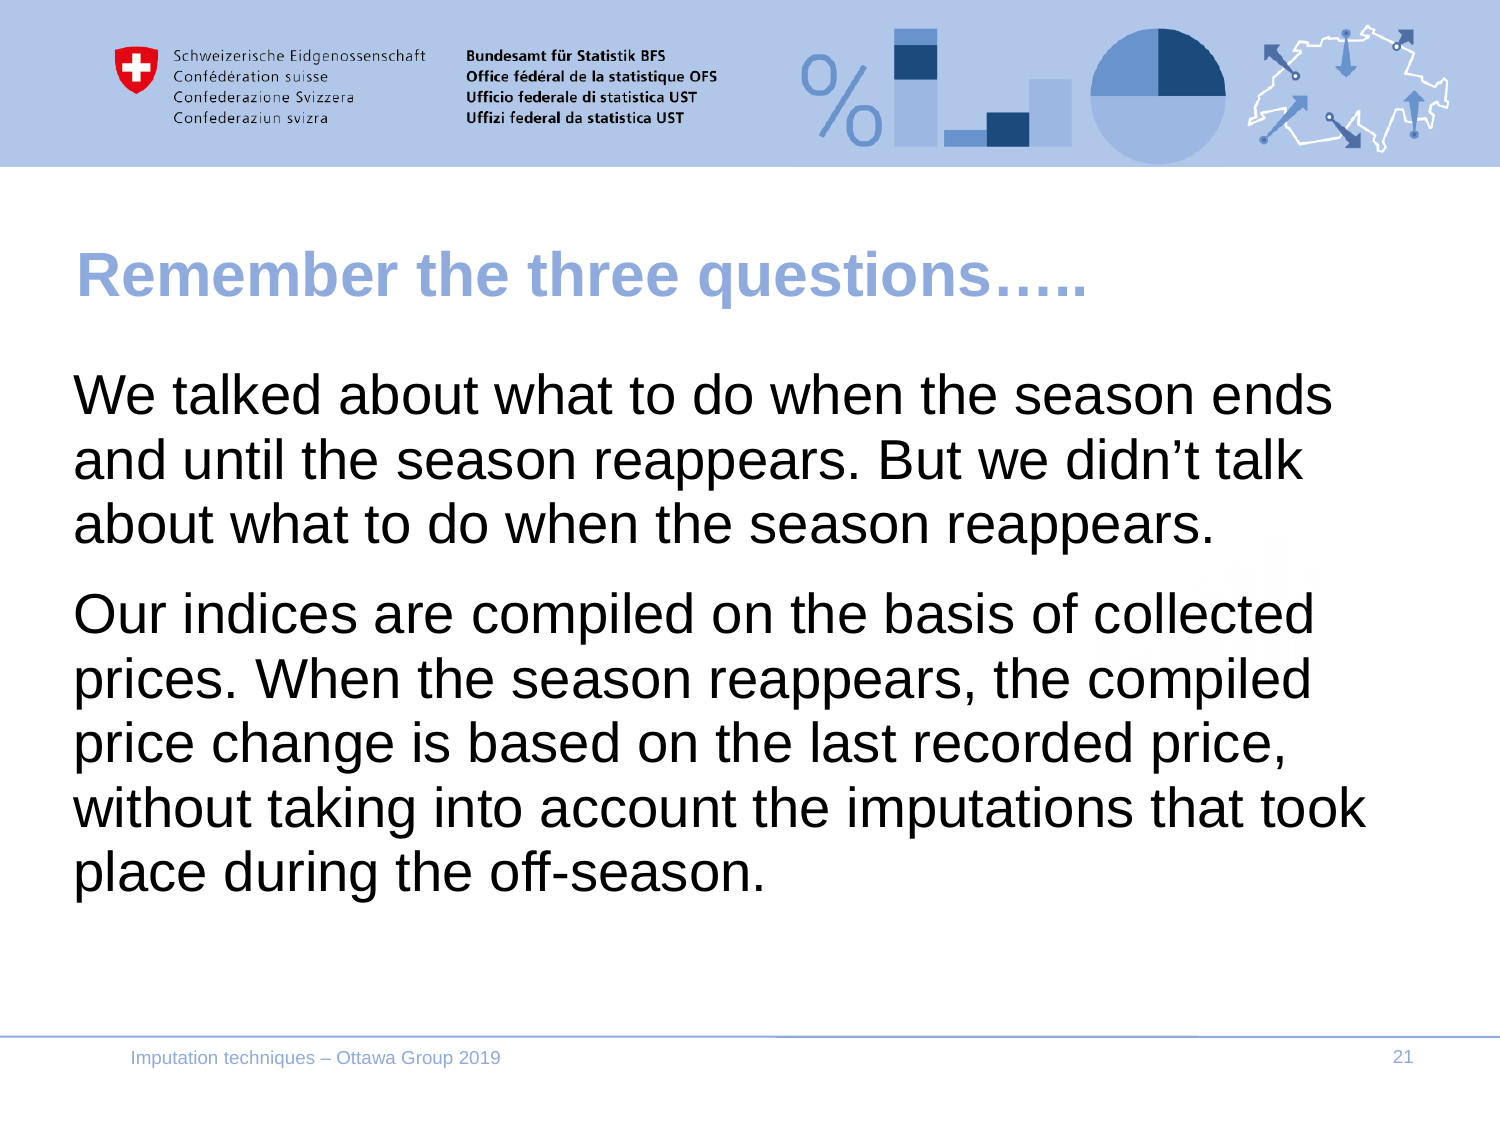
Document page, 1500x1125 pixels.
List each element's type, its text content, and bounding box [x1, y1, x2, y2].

picture [0, 0, 1500, 167]
title Remember the three questions….. [76, 233, 1414, 310]
list We talked about what to do when the season ends and until the season reappears. But we didn’t talk about what to do when the season reappears. Our indices are compiled on the basis of collected prices. When the season reappears, the compiled price change is based on the last recorded price, without taking into account the imputations that took place during the off-season. [73, 361, 1414, 1125]
